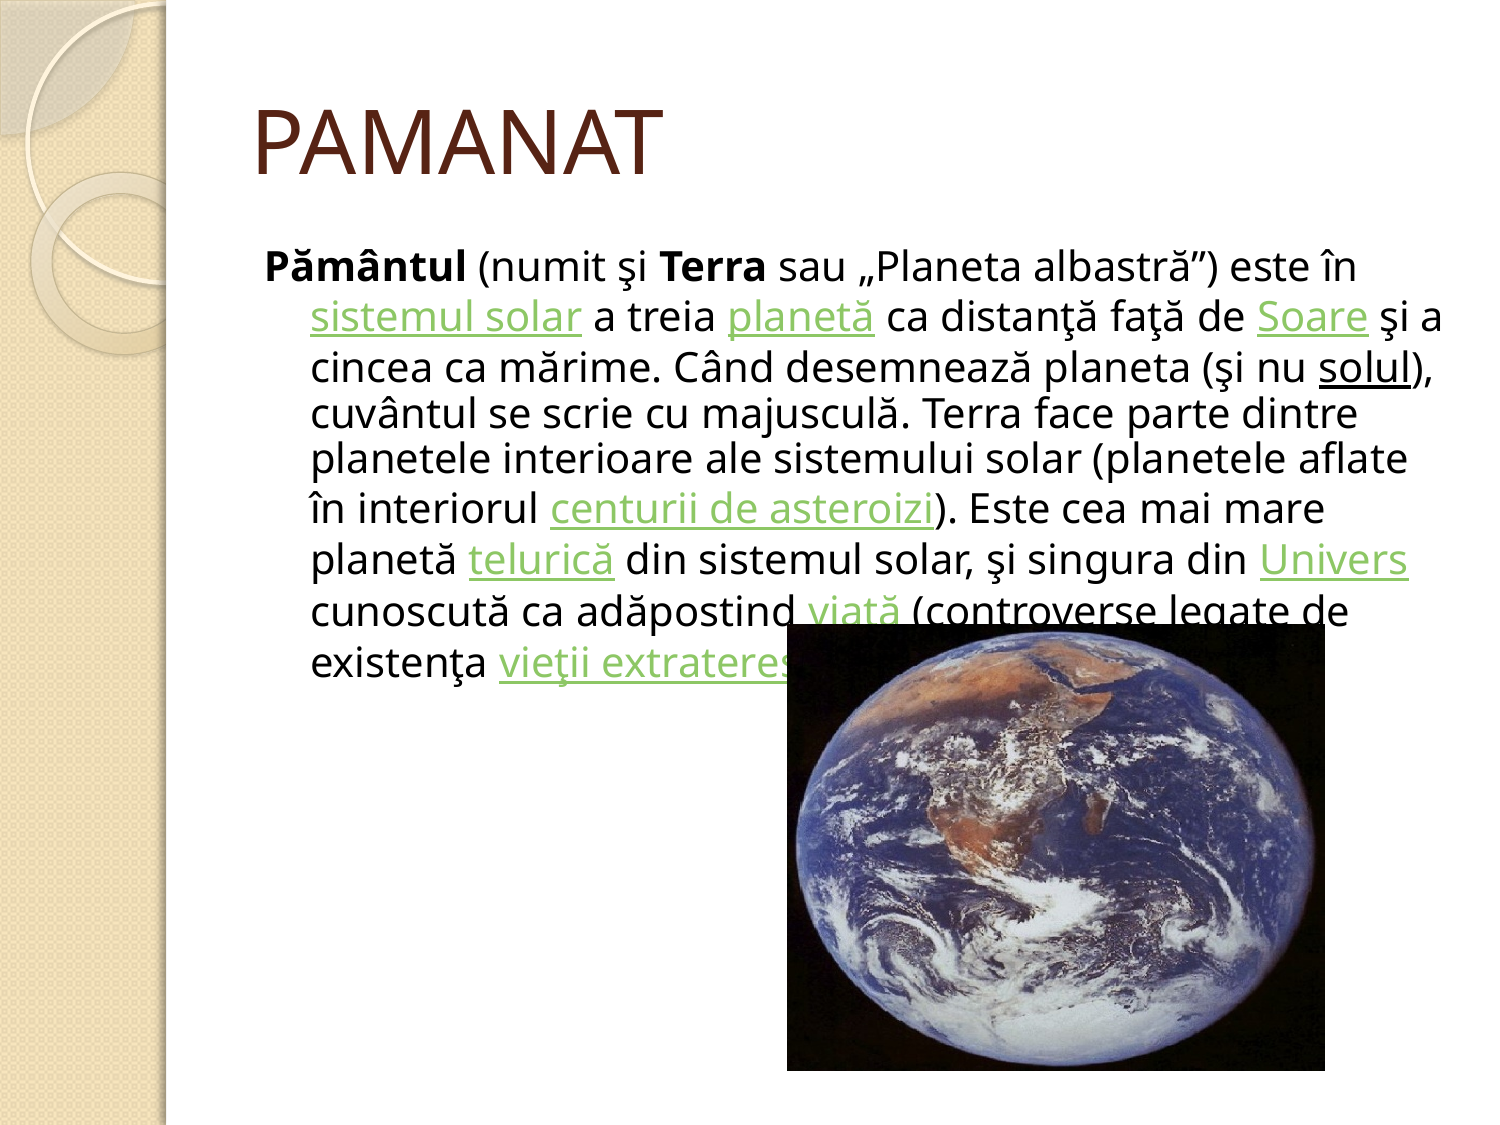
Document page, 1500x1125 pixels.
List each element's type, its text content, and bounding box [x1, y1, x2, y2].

picture [787, 624, 1326, 1071]
title PAMANAT [235, 45, 1466, 233]
list Pământul (numit şi Terra sau „Planeta albastră”) este în sistemul solar a treia planetă ca distanţă faţă de Soare şi a cincea ca mărime. Când desemnează planeta (şi nu solul), cuvântul se scrie cu majusculă. Terra face parte dintre planetele interioare ale sistemului solar (planetele aflate în interiorul centurii de asteroizi). Este cea mai mare planetă telurică din sistemul solar, şi singura din Univers cunoscută ca adăpostind viaţă (controverse legate de existenţa vieţii extraterestre continuă să existe). [235, 237, 1466, 1026]
